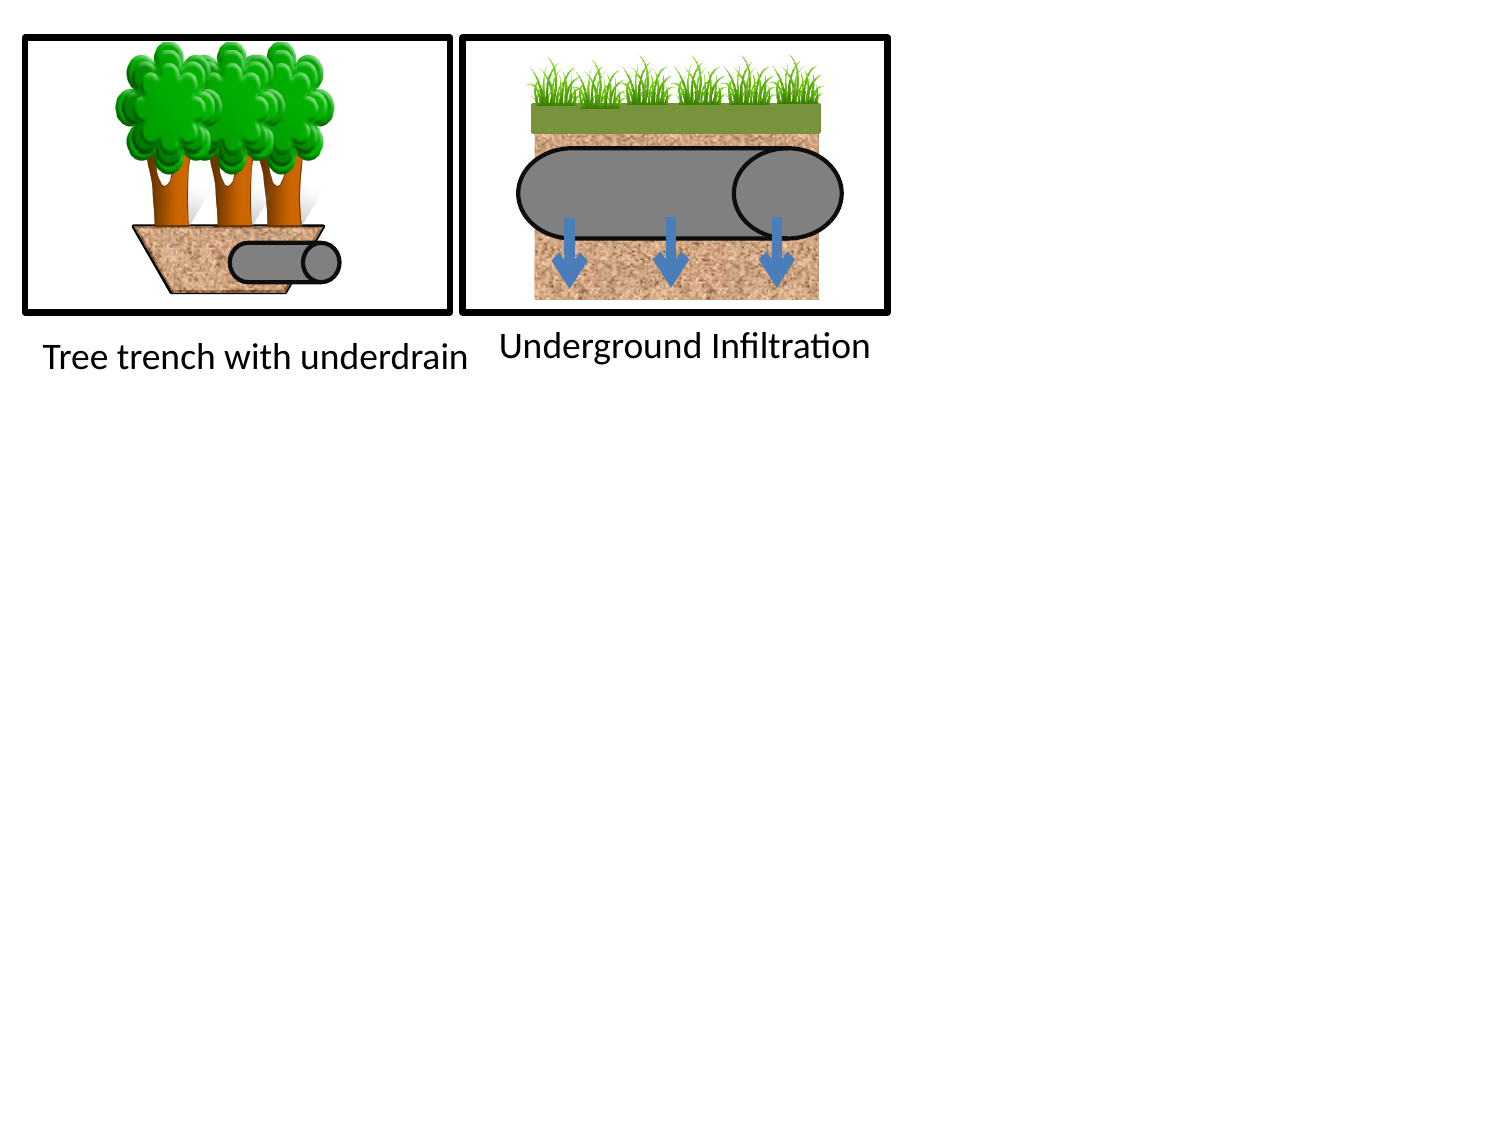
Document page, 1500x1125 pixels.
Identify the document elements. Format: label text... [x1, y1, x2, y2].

text_box Tree trench with underdrain [27, 324, 485, 384]
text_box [462, 37, 888, 313]
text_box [24, 37, 451, 313]
text_box Underground Infiltration [483, 320, 887, 373]
